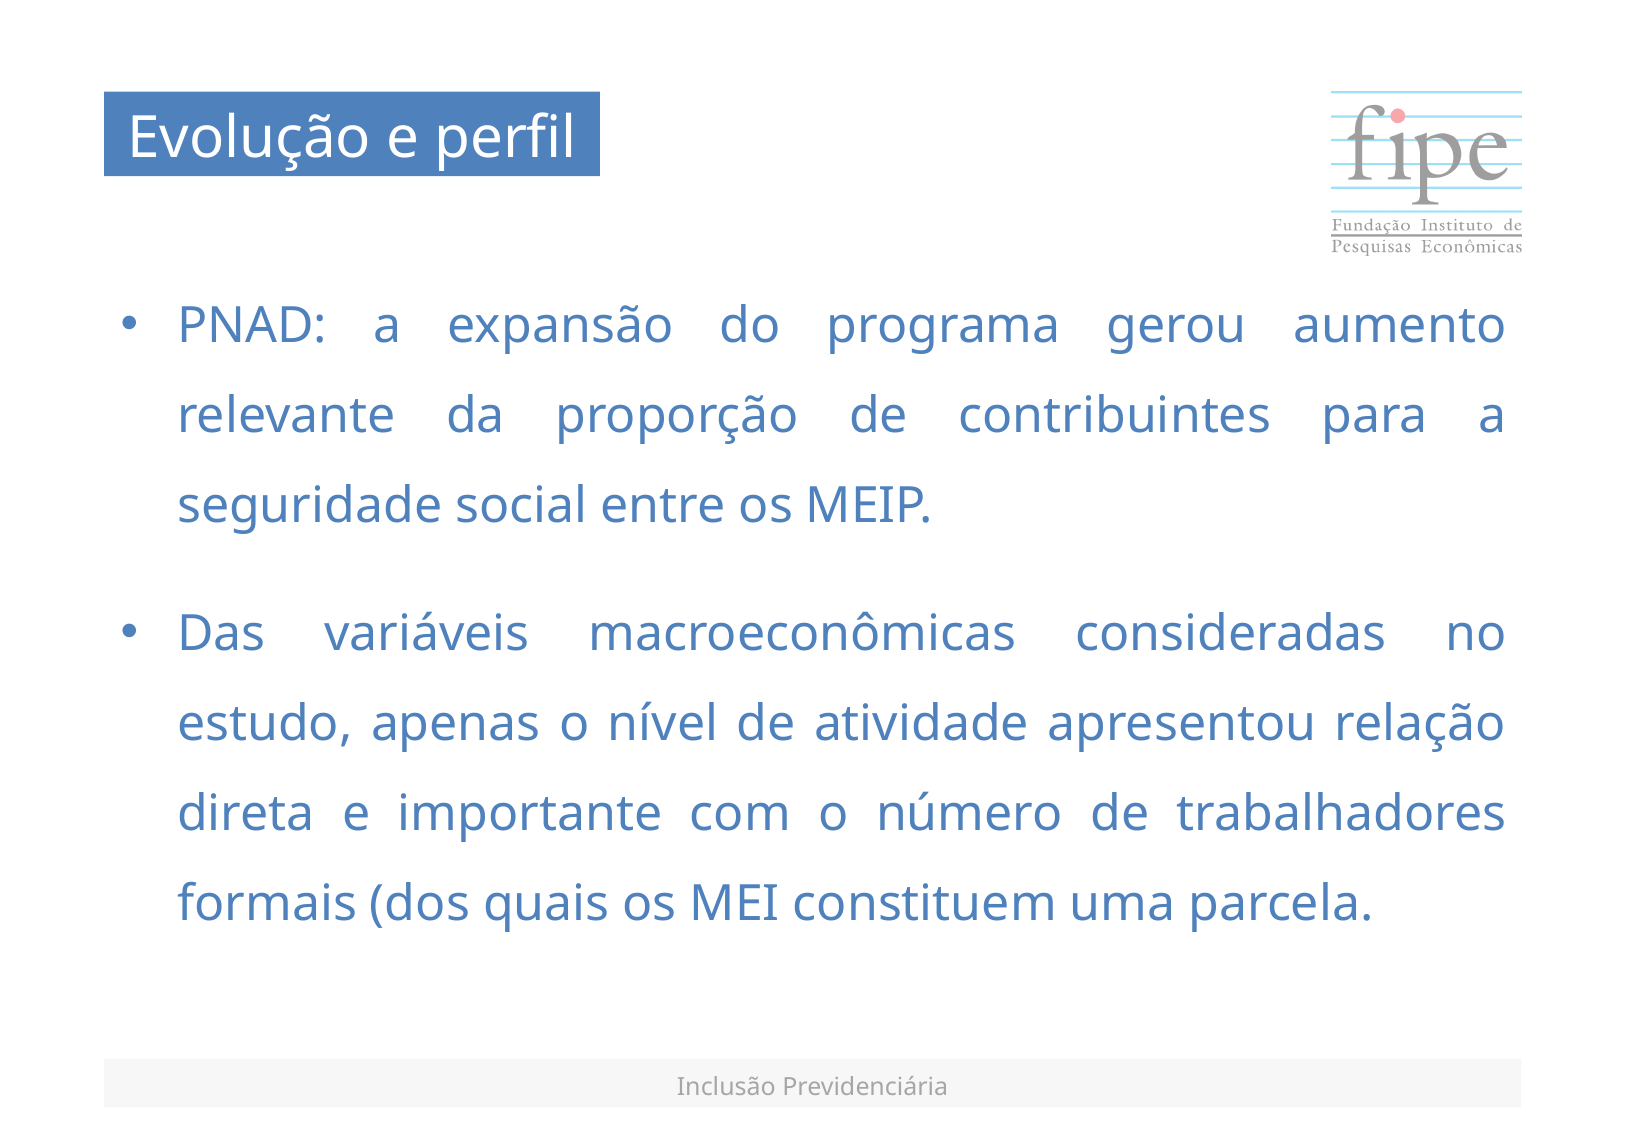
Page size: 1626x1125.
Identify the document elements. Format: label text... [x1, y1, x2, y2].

text_box Evolução e perfil [104, 91, 600, 177]
text_box Inclusão Previdenciária [104, 1058, 1522, 1108]
text_box PNAD: a expansão do programa gerou aumento relevante da proporção de contribuintes para a seguridade social entre os MEIP. Das variáveis macroeconômicas consideradas no estudo, apenas o nível de atividade apresentou relação direta e importante com o número de trabalhadores formais (dos quais os MEI constituem uma parcela. [105, 255, 1522, 938]
